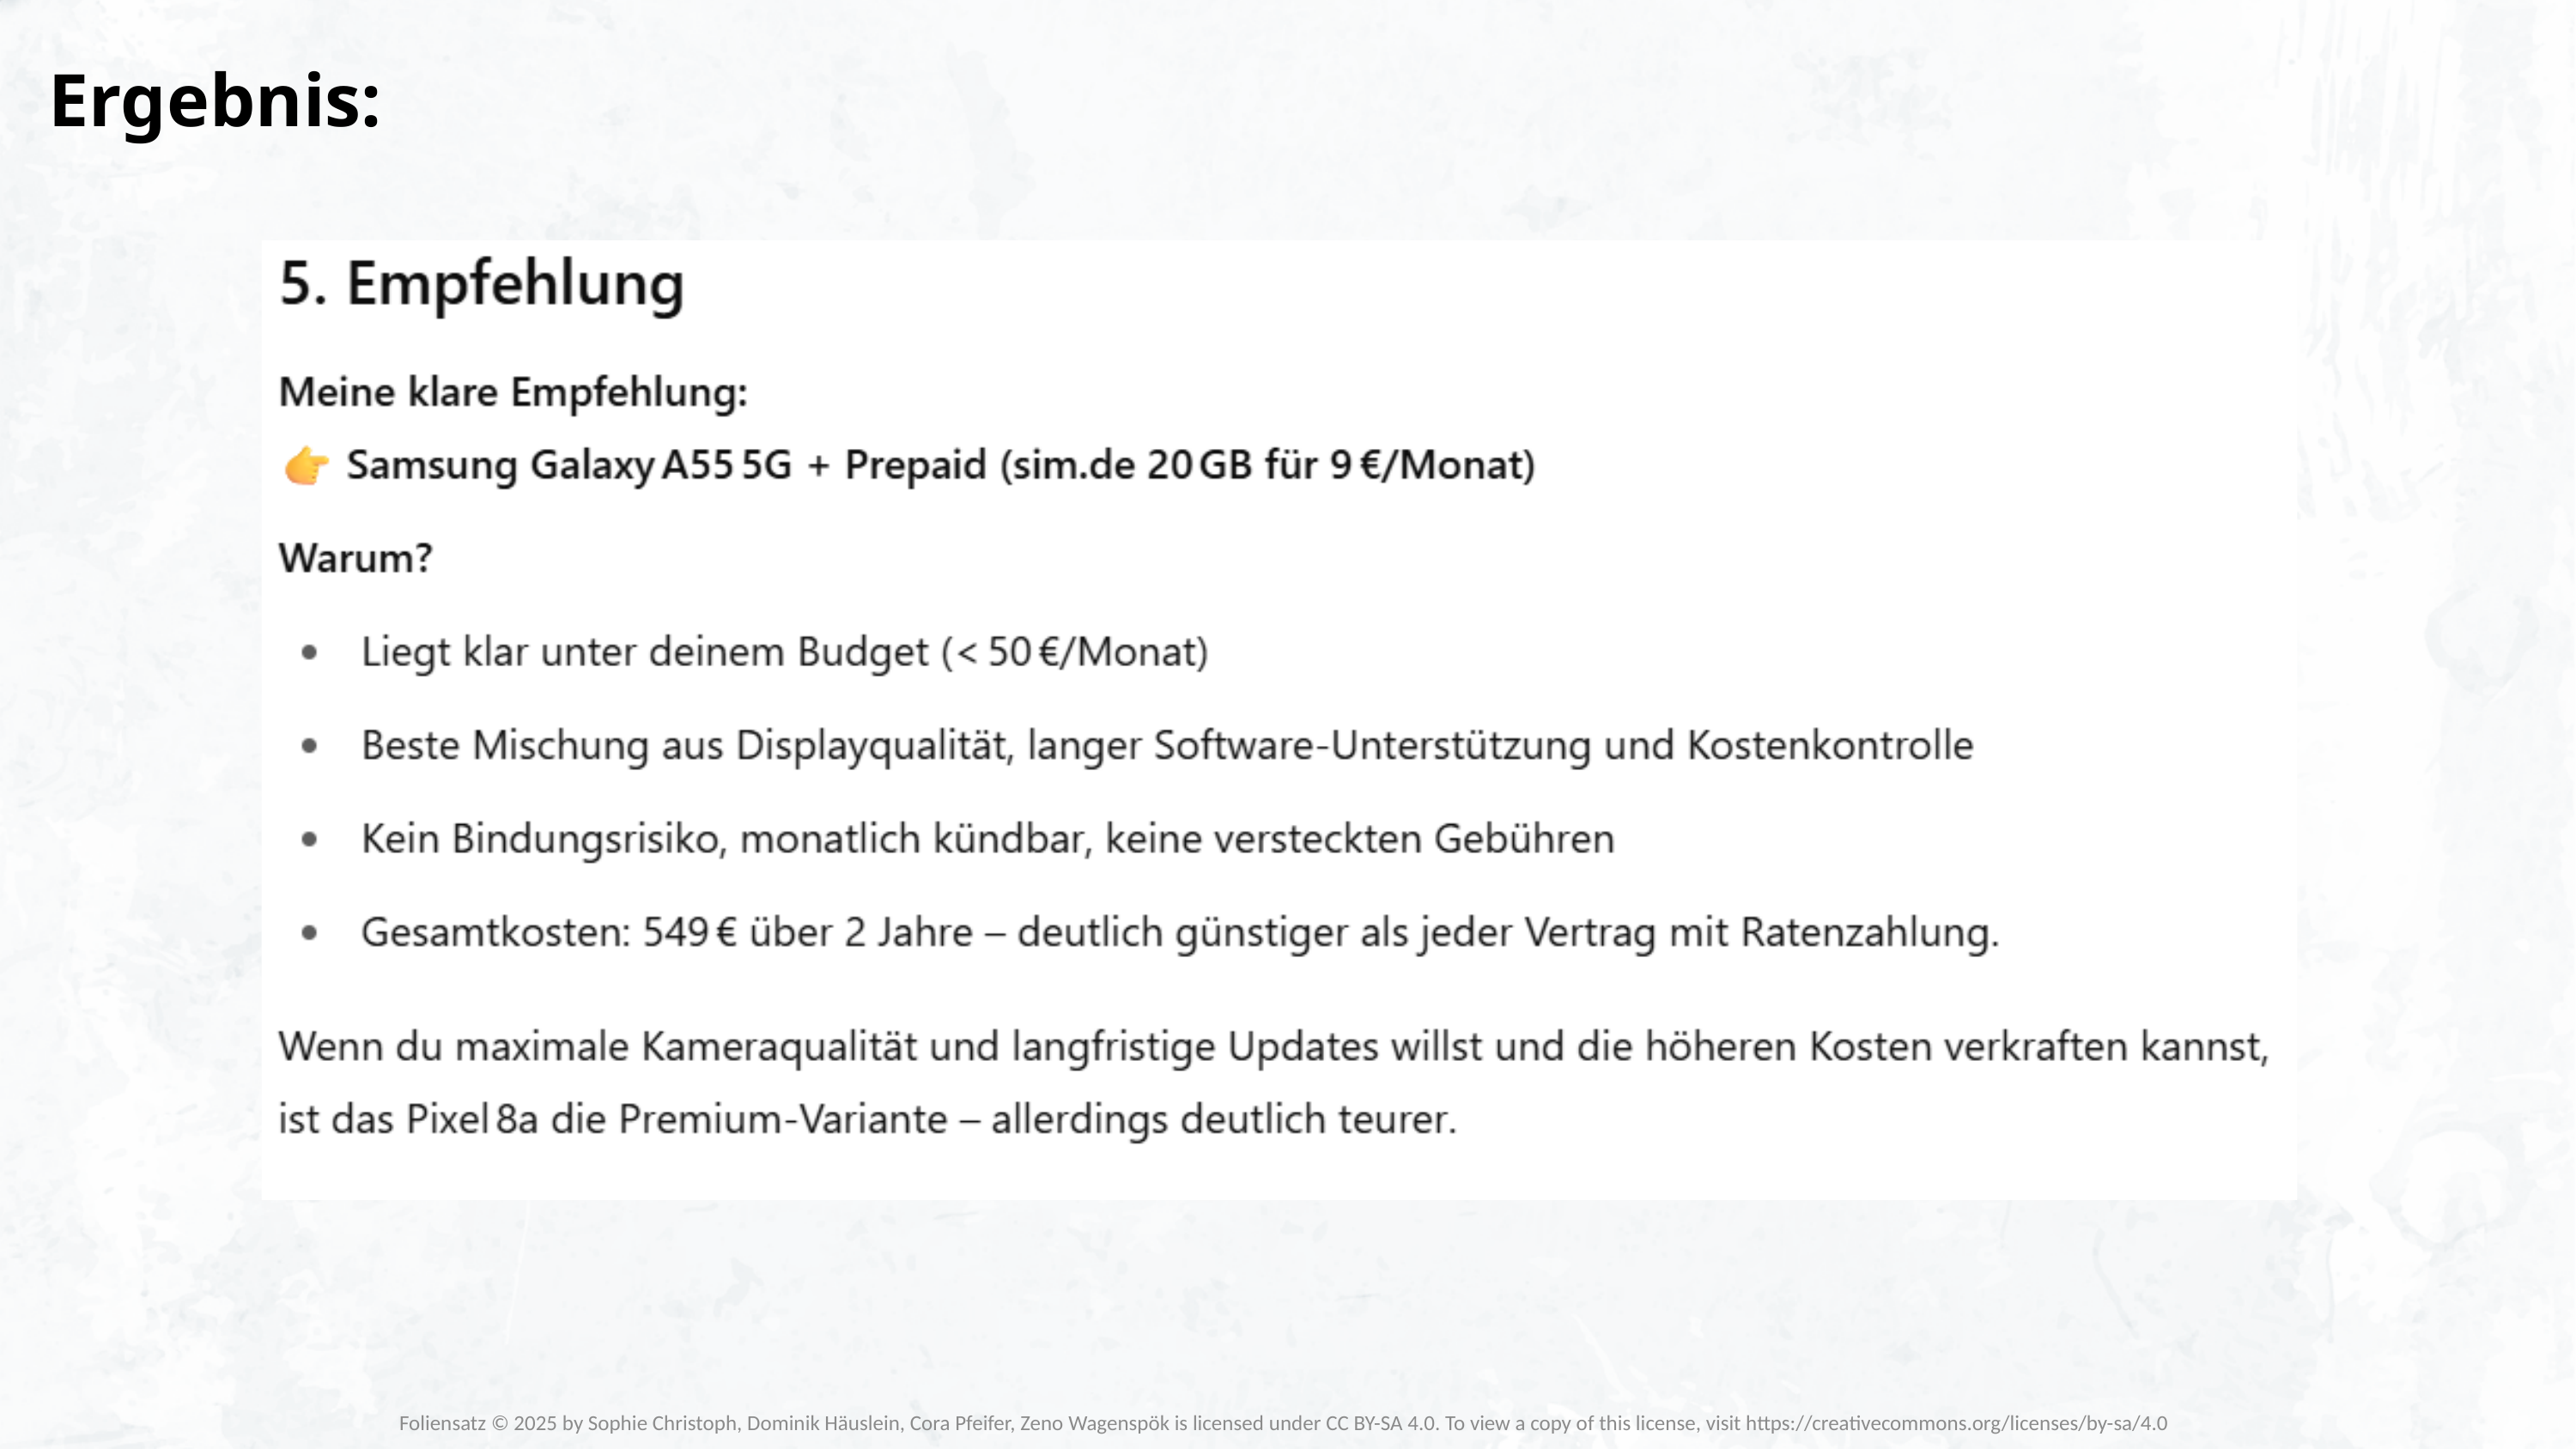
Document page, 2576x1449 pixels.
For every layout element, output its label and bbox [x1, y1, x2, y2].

text_box [0, 0, 2576, 1449]
